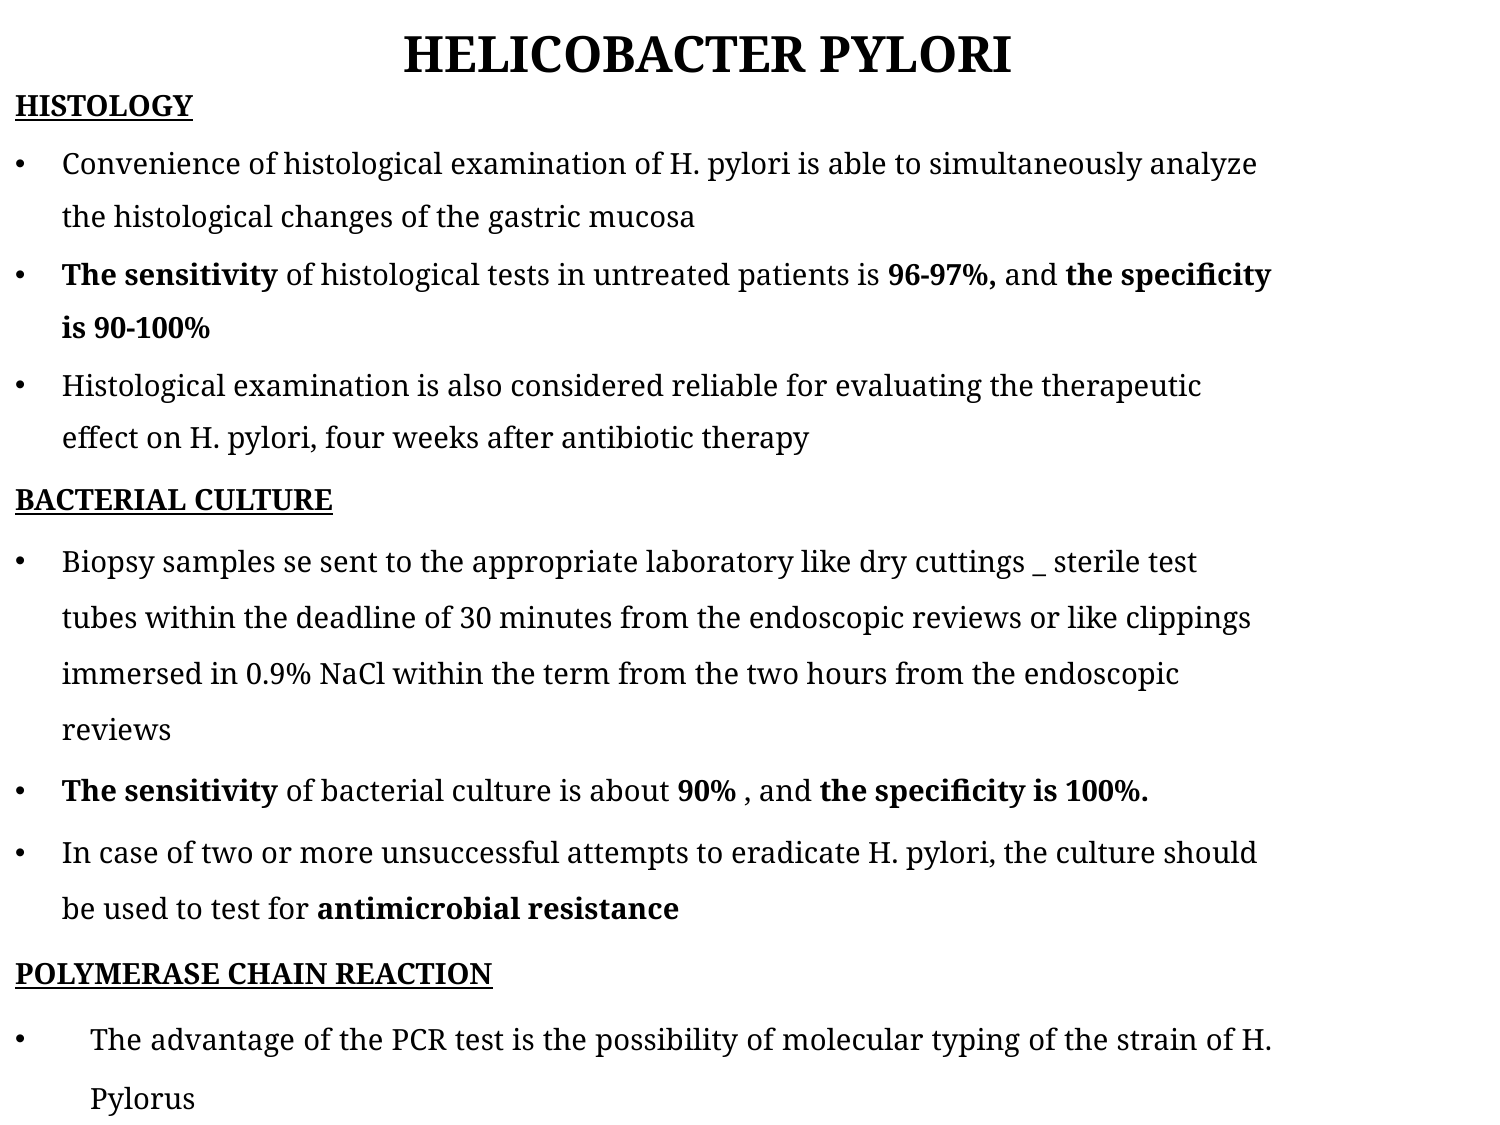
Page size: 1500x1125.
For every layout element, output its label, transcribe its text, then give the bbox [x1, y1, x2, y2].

subtitle HISTOLOGY Convenience of histological examination of H. pylori is able to simultaneously analyze the histological changes of the gastric mucosa The sensitivity of histological tests in untreated patients is 96-97%, and the specificity is 90-100% Histological examination is also considered reliable for evaluating the therapeutic effect on H. pylori, four weeks after antibiotic therapy BACTERIAL CULTURE Biopsy samples se sent to the appropriate laboratory like dry cuttings _ sterile test tubes within the deadline of 30 minutes from the endoscopic reviews or like clippings immersed in 0.9% NaCl within the term from the two hours from the endoscopic reviews The sensitivity of bacterial culture is about 90% , and the specificity is 100%. In case of two or more unsuccessful attempts to eradicate H. pylori, the culture should be used to test for antimicrobial resistance POLYMERASE CHAIN REACTION The advantage of the PCR test is the possibility of molecular typing of the strain of H. Pylorus The sensitivity and specificity of this test are 94% and 100%. [0, 62, 1289, 984]
title HELICOBACTER PYLORI [41, 31, 1376, 75]
